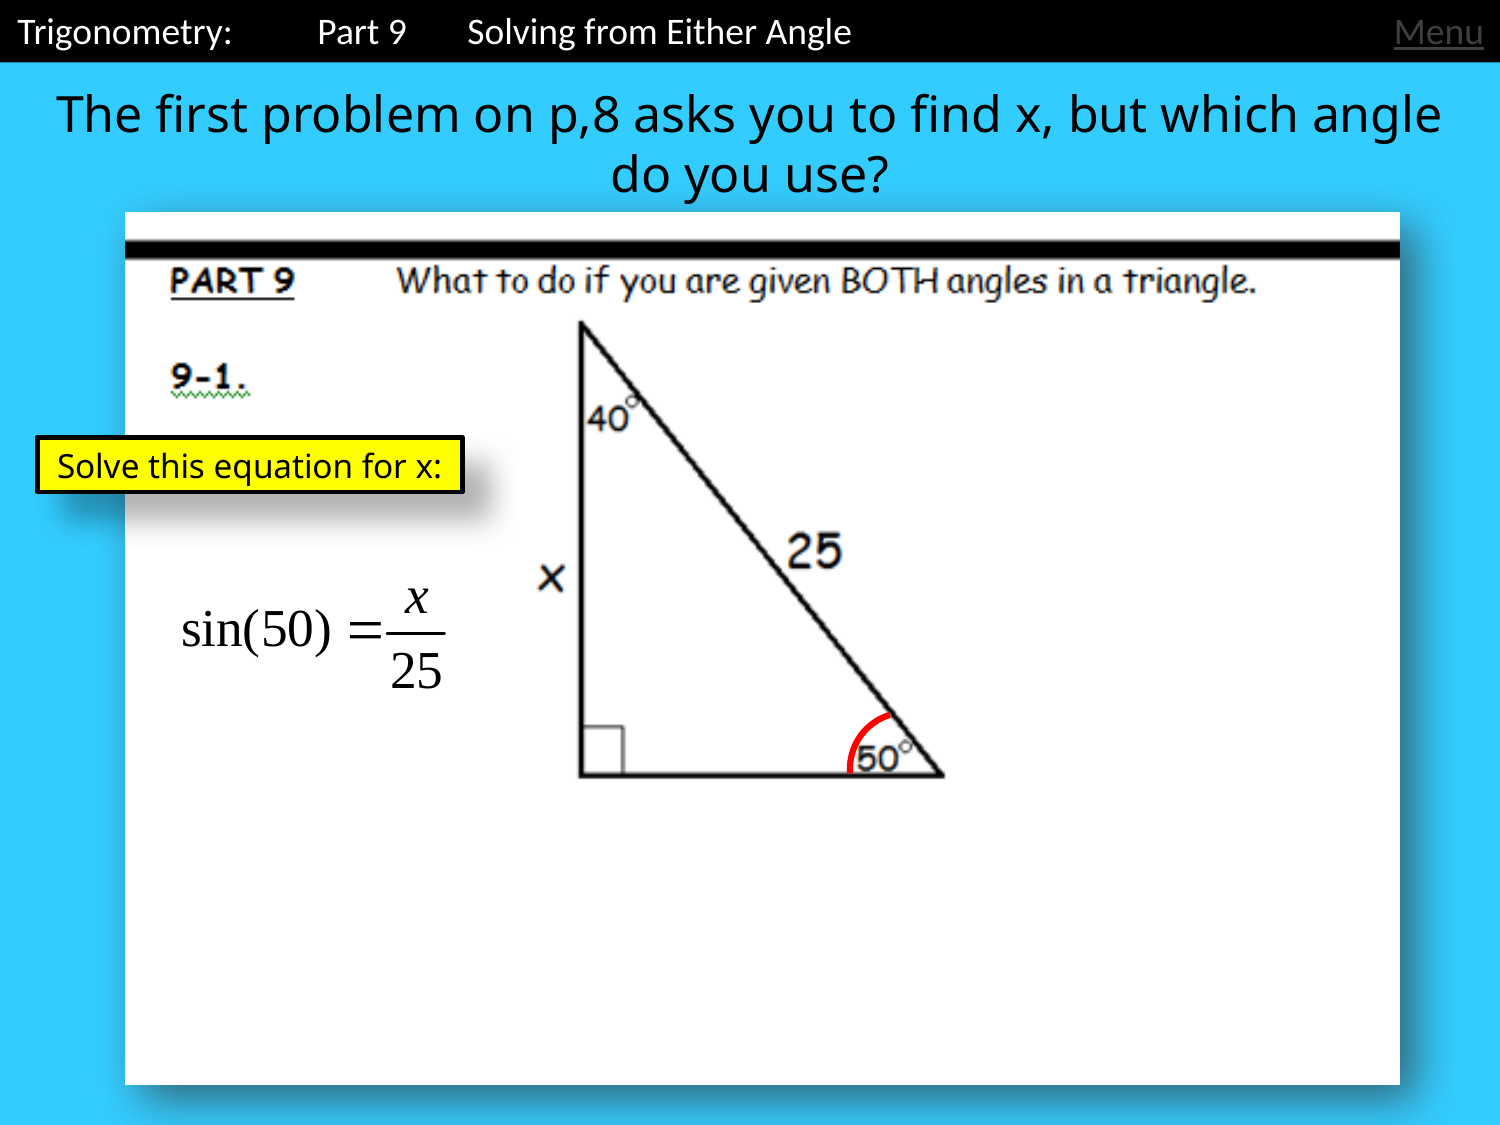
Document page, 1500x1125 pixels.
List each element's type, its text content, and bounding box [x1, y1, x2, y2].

text_box The first problem on p,8 asks you to find x, but which angle do you use? [24, 74, 1475, 210]
text_box [0, 0, 1500, 64]
picture [124, 212, 1401, 1085]
text_box Menu [1379, 0, 1500, 60]
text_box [174, 562, 455, 701]
text_box Solve this equation for x: [37, 437, 119, 493]
text_box Trigonometry: Part 9 Solving from Either Angle [2, 0, 868, 60]
